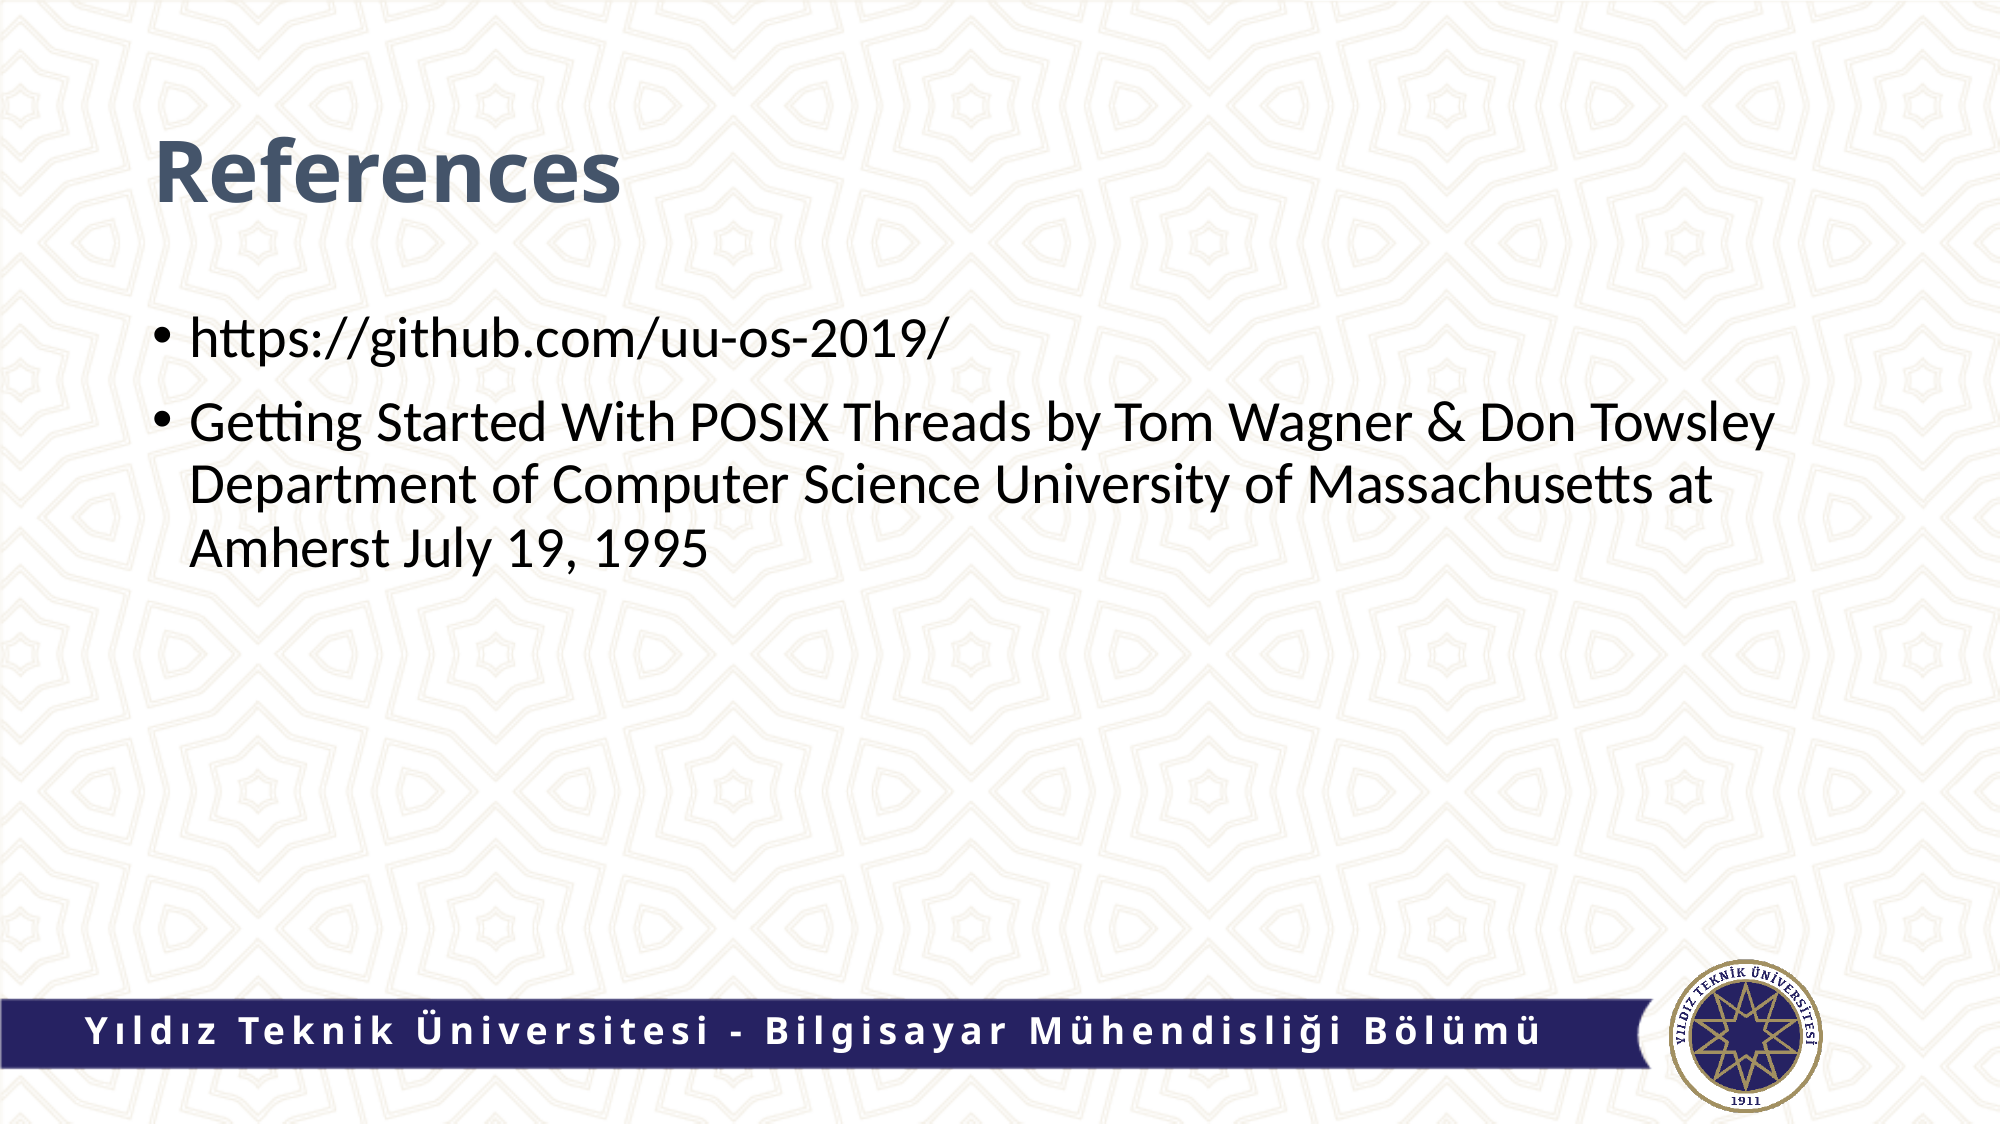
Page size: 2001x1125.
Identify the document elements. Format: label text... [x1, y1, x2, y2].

list https://github.com/uu-os-2019/ Getting Started With POSIX Threads by Tom Wagner & Don Towsley Department of Computer Science University of Massachusetts at Amherst July 19, 1995 [137, 299, 1863, 982]
picture [0, 0, 2000, 1125]
footer Yıldız Teknik Üniversitesi - Bilgisayar Mühendisliği Bölümü [0, 997, 1628, 1069]
title References [137, 59, 1863, 278]
